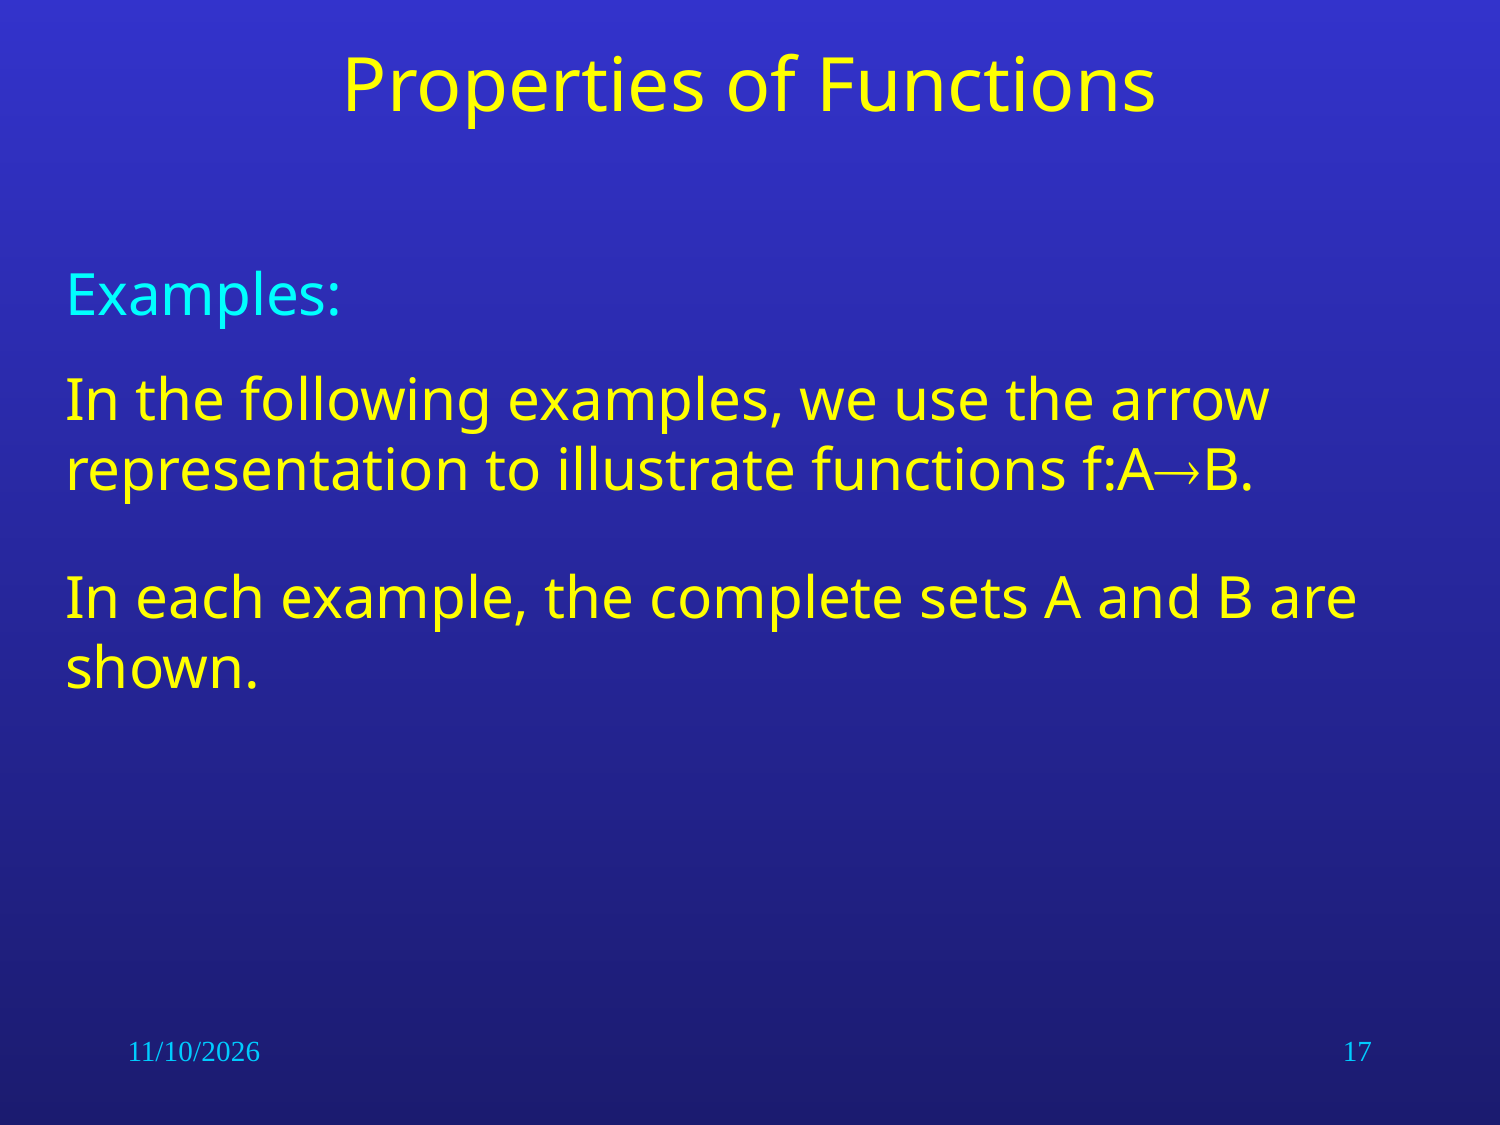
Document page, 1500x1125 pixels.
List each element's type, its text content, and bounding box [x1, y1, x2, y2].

list Examples: In the following examples, we use the arrow representation to illustrate functions f:AB. In each example, the complete sets A and B are shown. [50, 249, 1500, 1013]
slide_number 17 [1074, 1025, 1388, 1100]
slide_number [112, 1025, 425, 1100]
title Properties of Functions [112, 24, 1388, 138]
